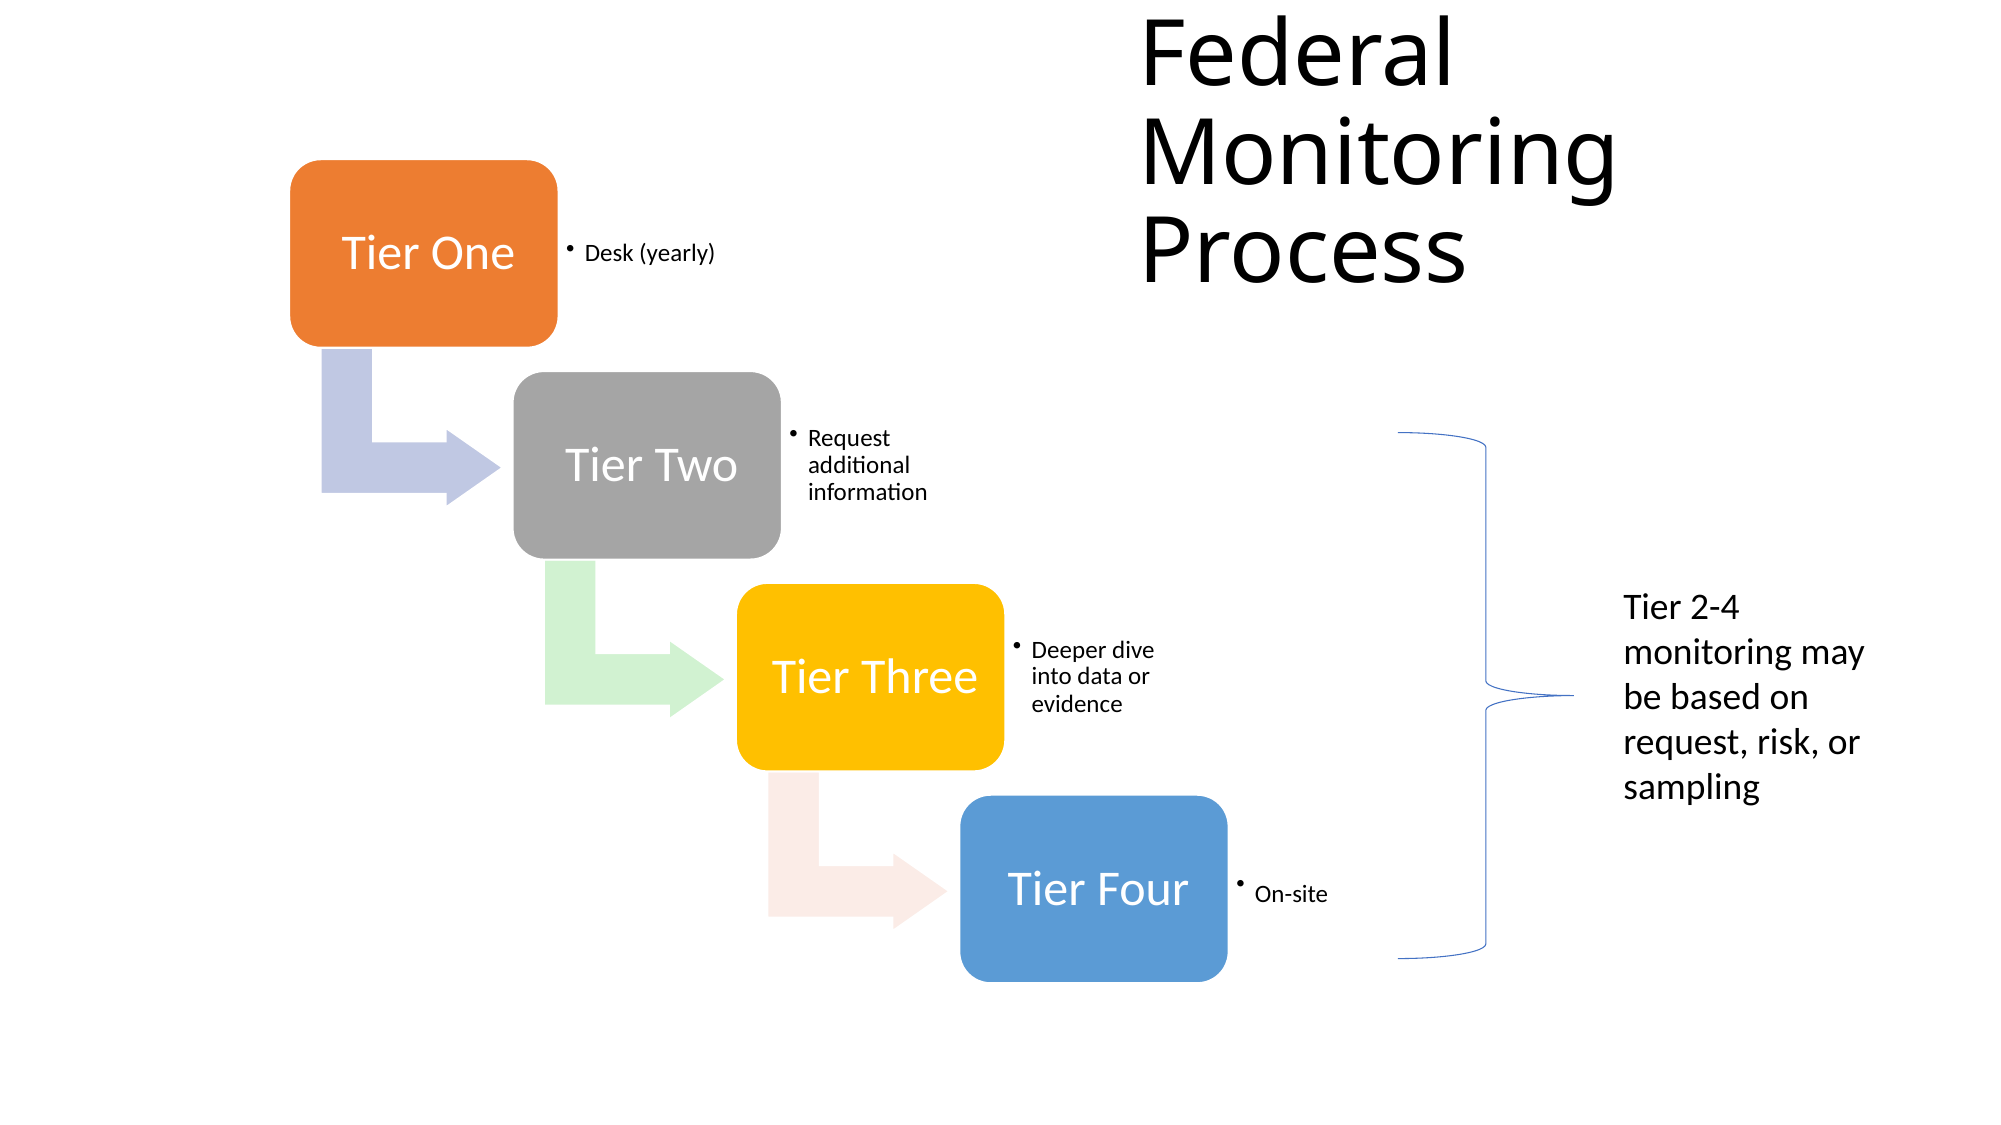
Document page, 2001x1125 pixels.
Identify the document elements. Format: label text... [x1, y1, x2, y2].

title Federal Monitoring Process [1123, 31, 1863, 154]
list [0, 154, 2000, 989]
